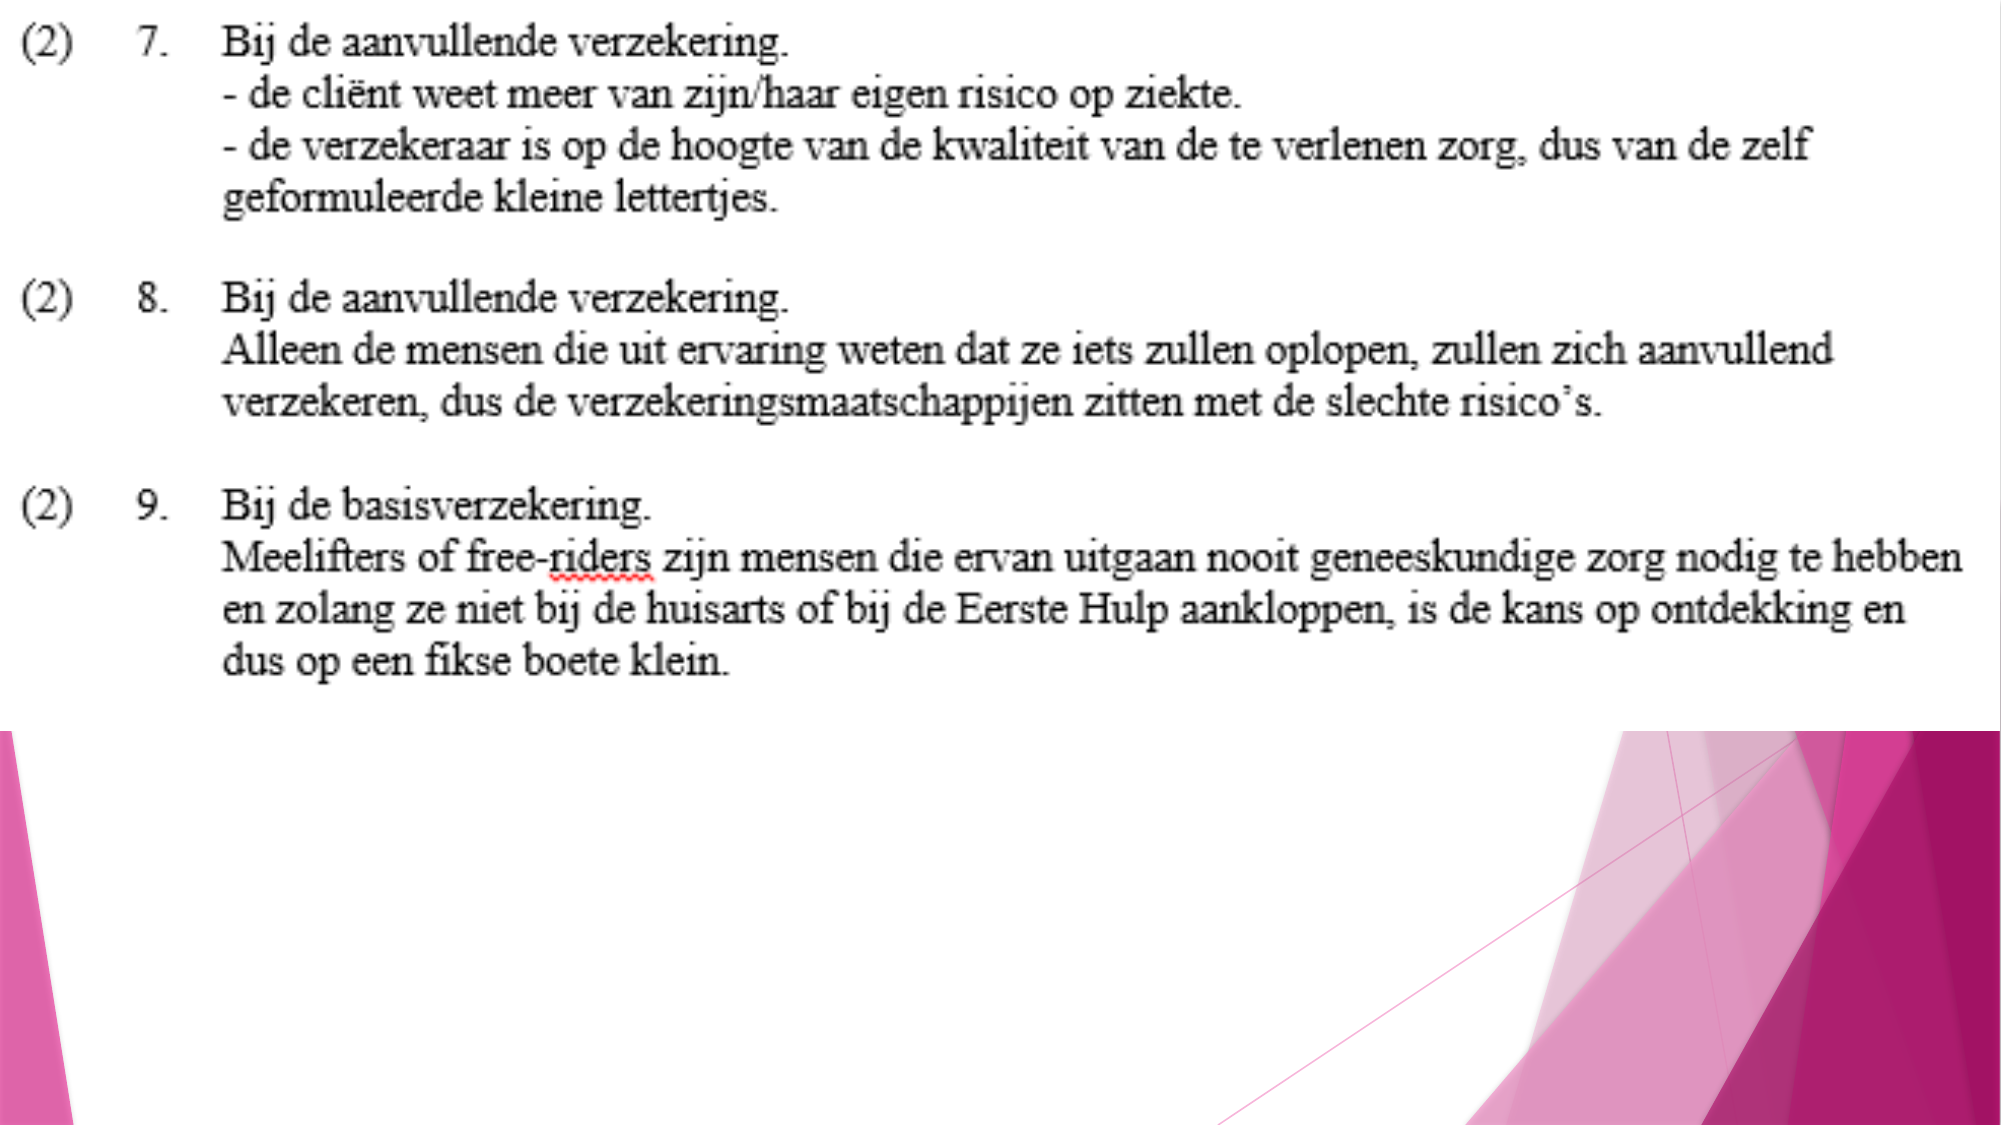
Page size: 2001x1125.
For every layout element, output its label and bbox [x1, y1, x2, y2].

picture [0, 0, 2000, 732]
